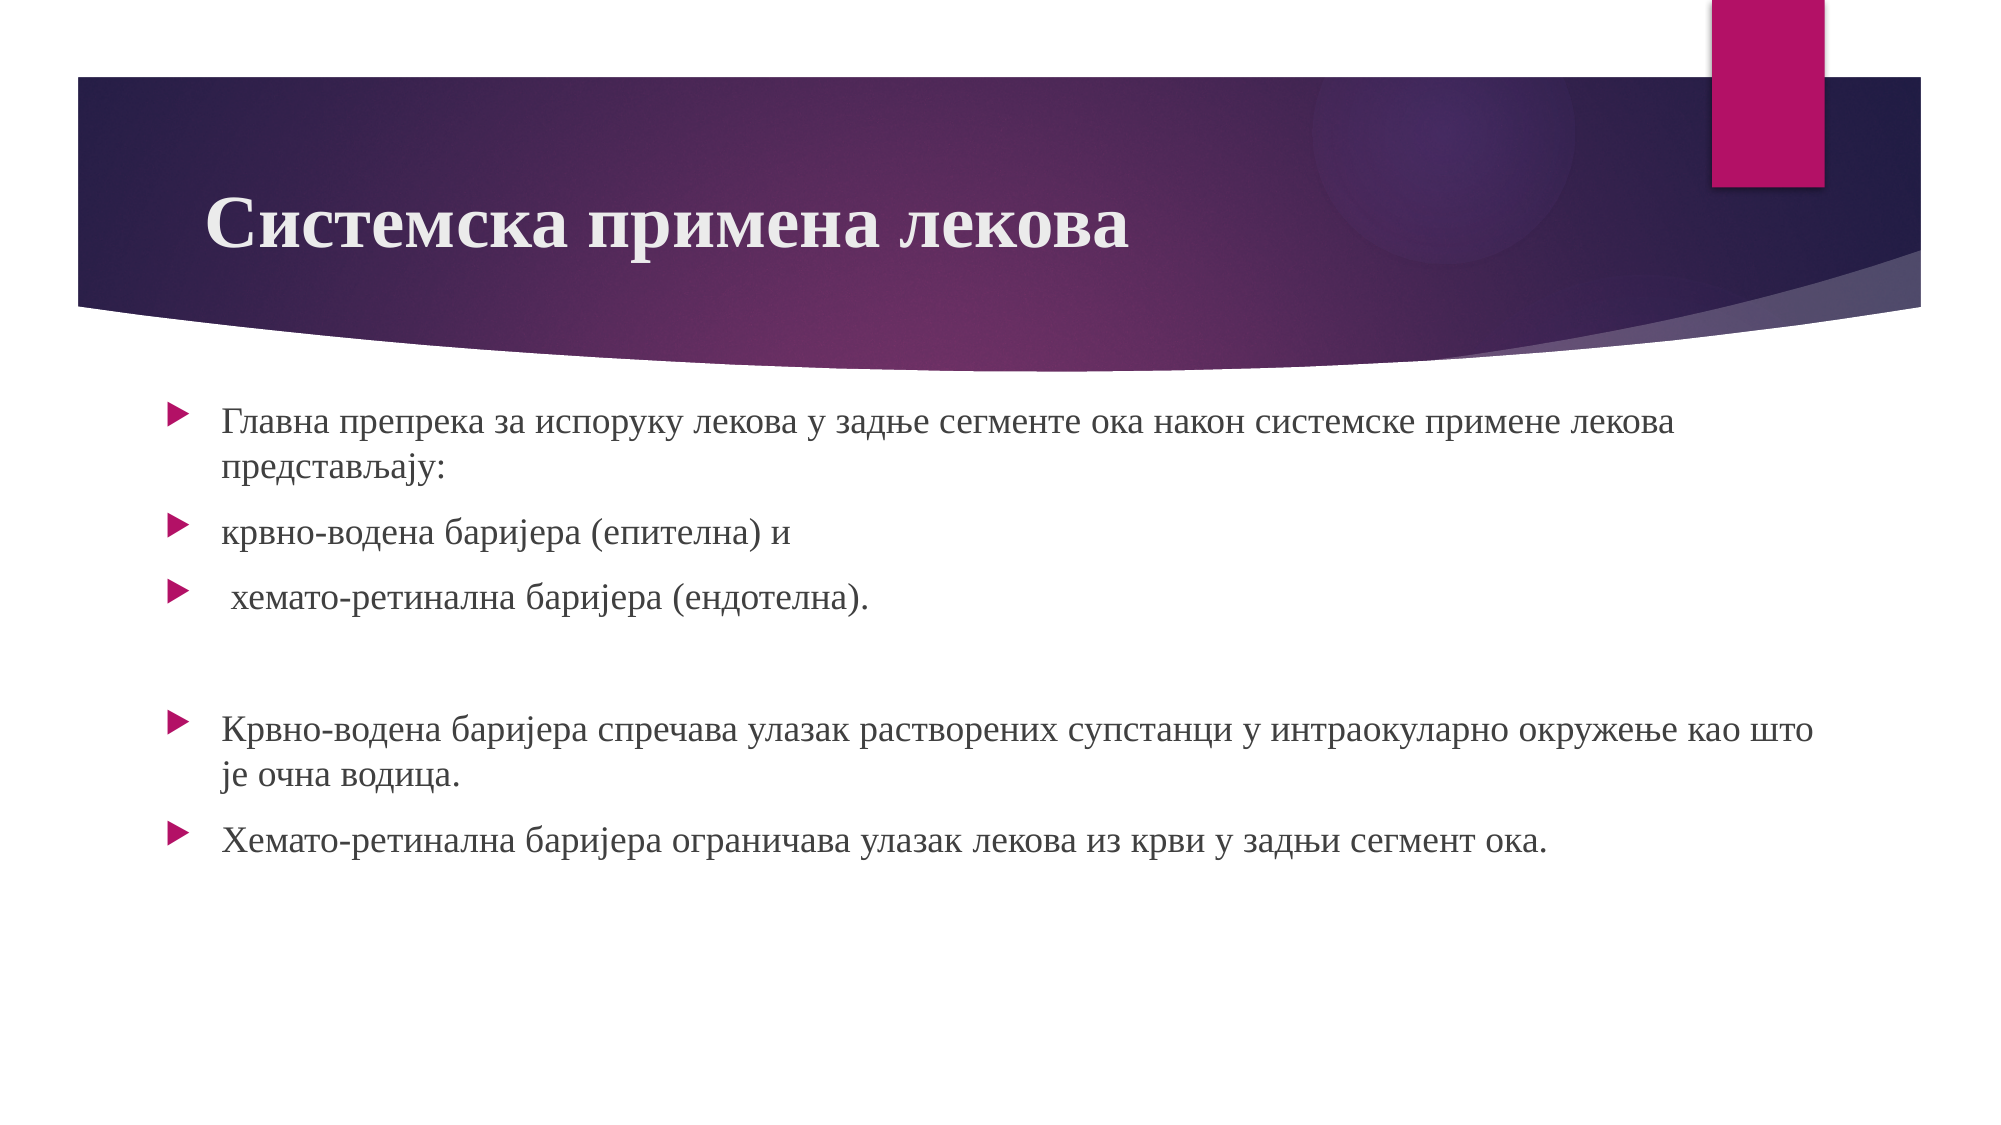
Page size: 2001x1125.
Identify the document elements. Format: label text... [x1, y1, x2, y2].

list Главна препрека за испоруку лекова у задње сегменте ока након системске примене лекова представљају: крвно-водена баријера (eпителна) и хемато-ретинална баријера (ендотелна). Крвно-водена баријера спречава улазак растворених супстанци у интраокуларно окружење као што је очна водица. Хемато-ретинална баријера ограничава улазак лекова из крви у задњи сегмент ока. [149, 388, 1850, 950]
title Системска примена лекова [189, 159, 1627, 276]
